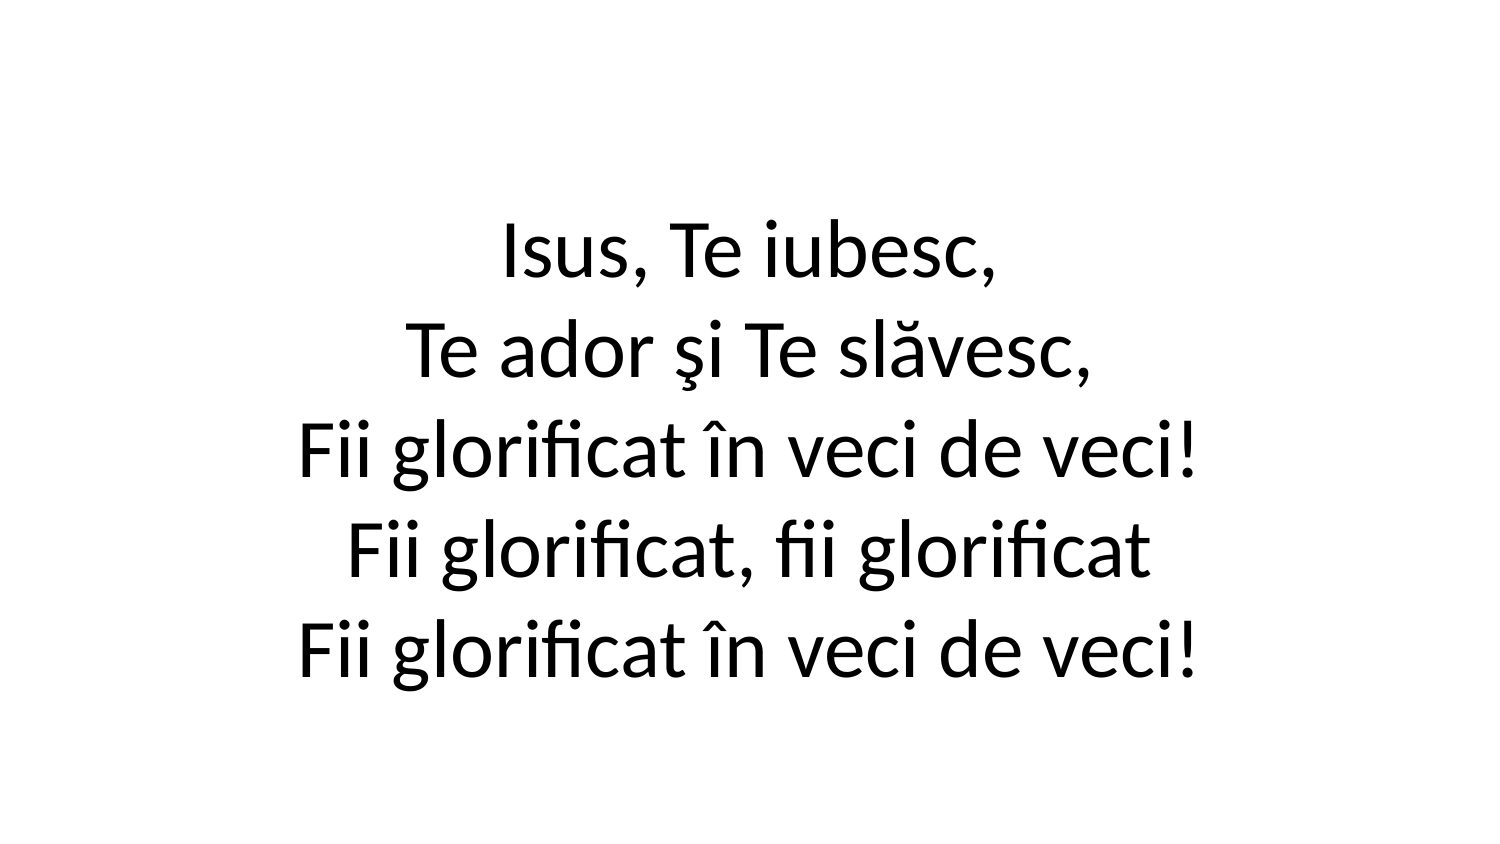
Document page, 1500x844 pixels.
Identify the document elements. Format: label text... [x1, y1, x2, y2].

text_box Isus, Te iubesc, Te ador şi Te slăvesc, Fii glorificat în veci de veci! Fii glorificat, fii glorificat Fii glorificat în veci de veci! [282, 142, 1218, 702]
